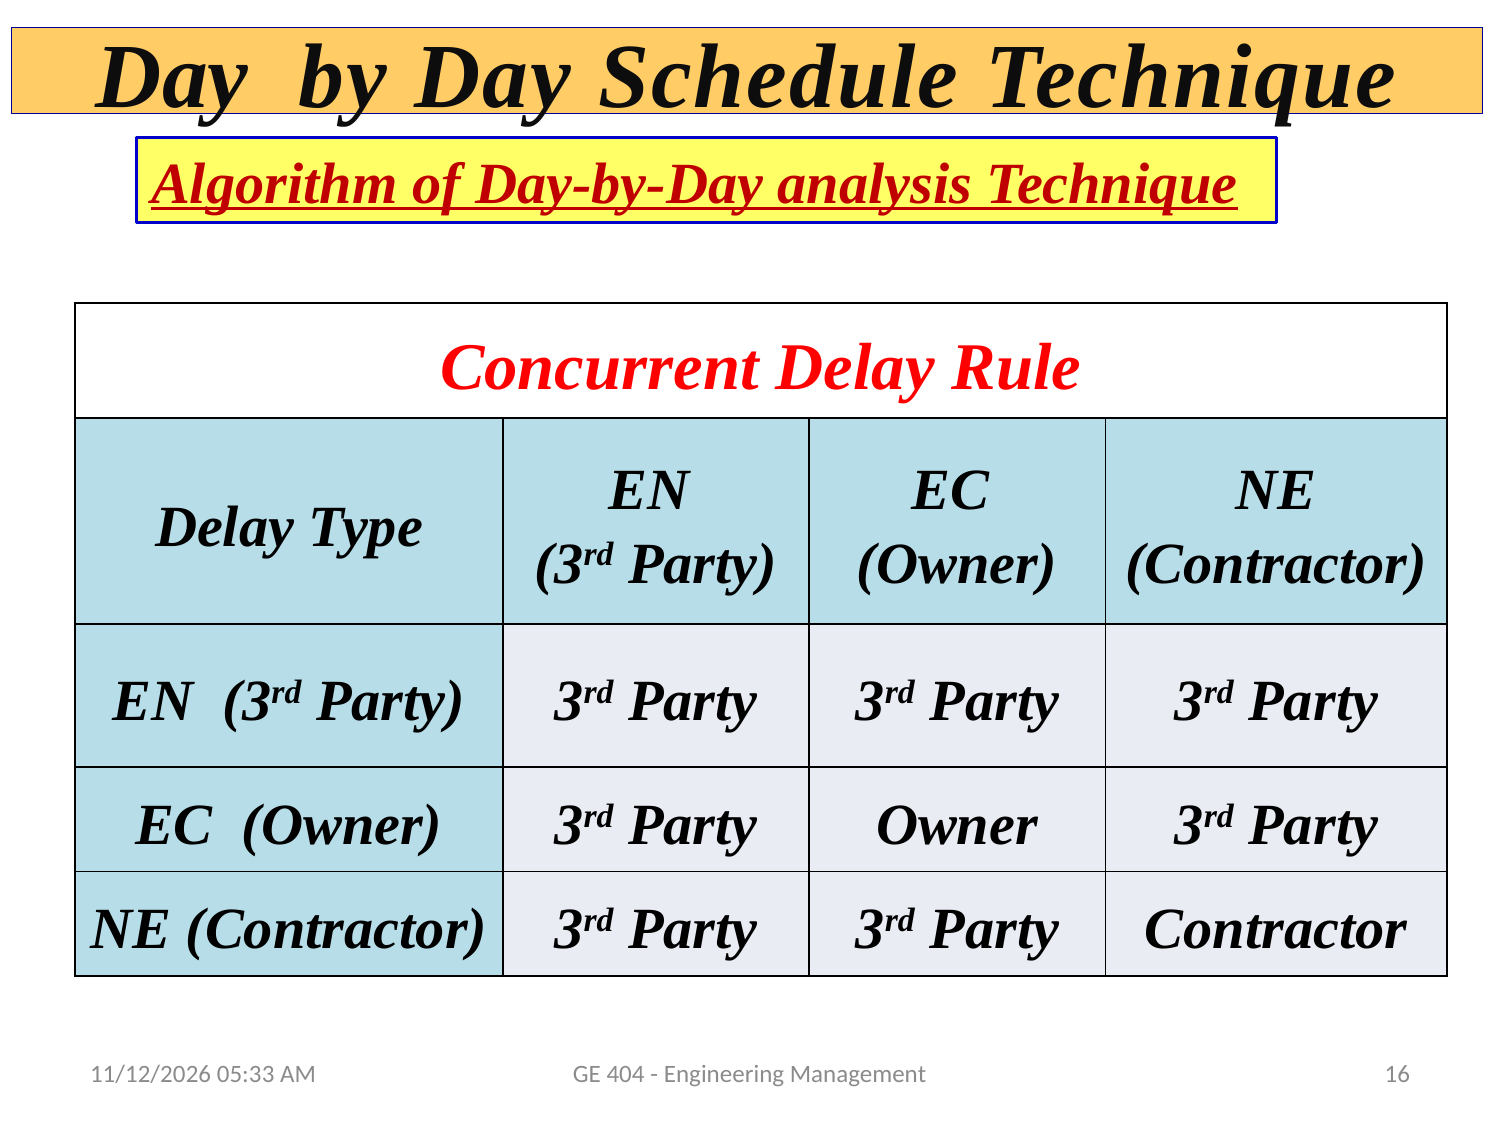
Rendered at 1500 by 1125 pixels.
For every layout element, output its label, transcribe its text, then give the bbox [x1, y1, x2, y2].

title Day by Day Schedule Technique [11, 27, 1483, 114]
text_box Algorithm of Day-by-Day analysis Technique [136, 137, 1277, 223]
table_cell 3rd Party [810, 872, 1105, 975]
table_cell EN (3rd Party) [504, 419, 808, 623]
slide_number 16 [1074, 1042, 1425, 1103]
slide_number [75, 1042, 425, 1103]
table_cell 3rd Party [1106, 625, 1446, 766]
table_cell NE (Contractor) [1106, 419, 1446, 623]
table_cell 3rd Party [504, 872, 808, 975]
table_cell 3rd Party [1106, 768, 1446, 871]
footer GE 404 - Engineering Management [512, 1042, 988, 1103]
table_cell EC (Owner) [76, 768, 502, 871]
table_cell EN (3rd Party) [76, 625, 502, 766]
table_cell 3rd Party [504, 625, 808, 766]
table_cell Owner [810, 768, 1105, 871]
table_cell Contractor [1106, 872, 1446, 975]
table_cell EC (Owner) [810, 419, 1105, 623]
table_cell NE (Contractor) [76, 872, 502, 975]
table_cell Delay Type [76, 419, 502, 623]
table_cell 3rd Party [810, 625, 1105, 766]
table_cell 3rd Party [504, 768, 808, 871]
table_header Concurrent Delay Rule [76, 304, 1446, 417]
